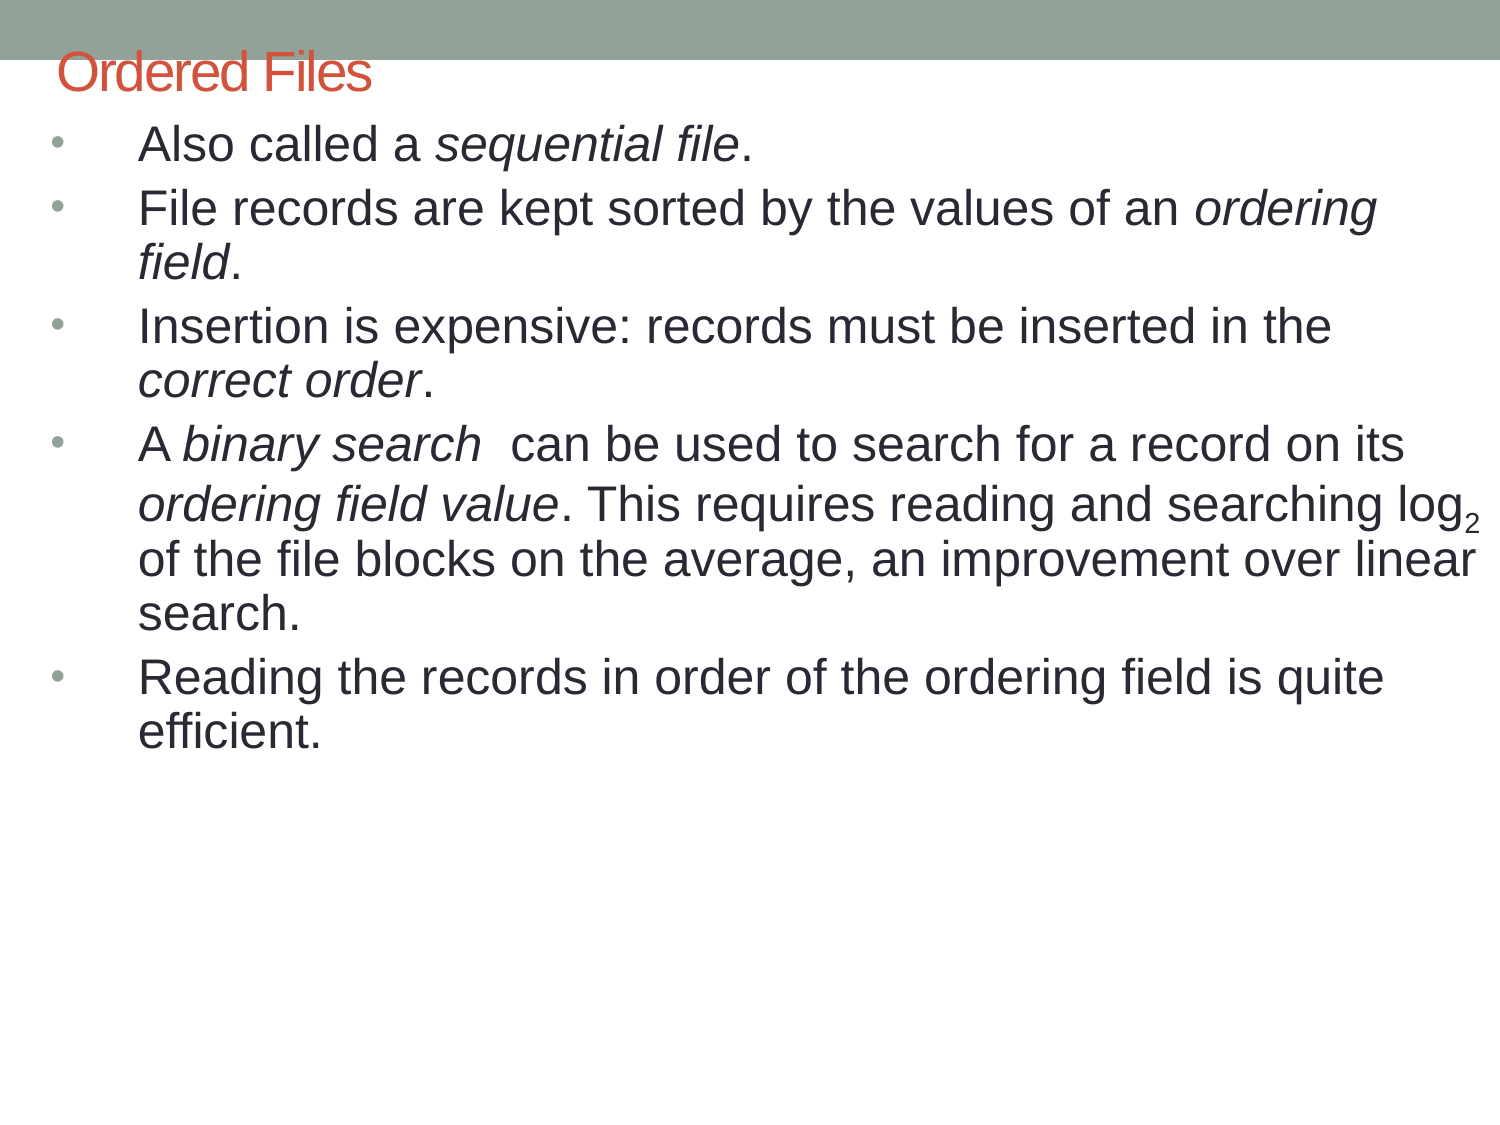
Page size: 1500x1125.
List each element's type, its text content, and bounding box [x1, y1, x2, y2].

title Ordered Files [41, 27, 1442, 110]
list Also called a sequential file. File records are kept sorted by the values of an ordering field. Insertion is expensive: records must be inserted in the correct order. A binary search can be used to search for a record on its ordering field value. This requires reading and searching log2 of the file blocks on the average, an improvement over linear search. Reading the records in order of the ordering field is quite efficient. [35, 110, 1500, 1065]
